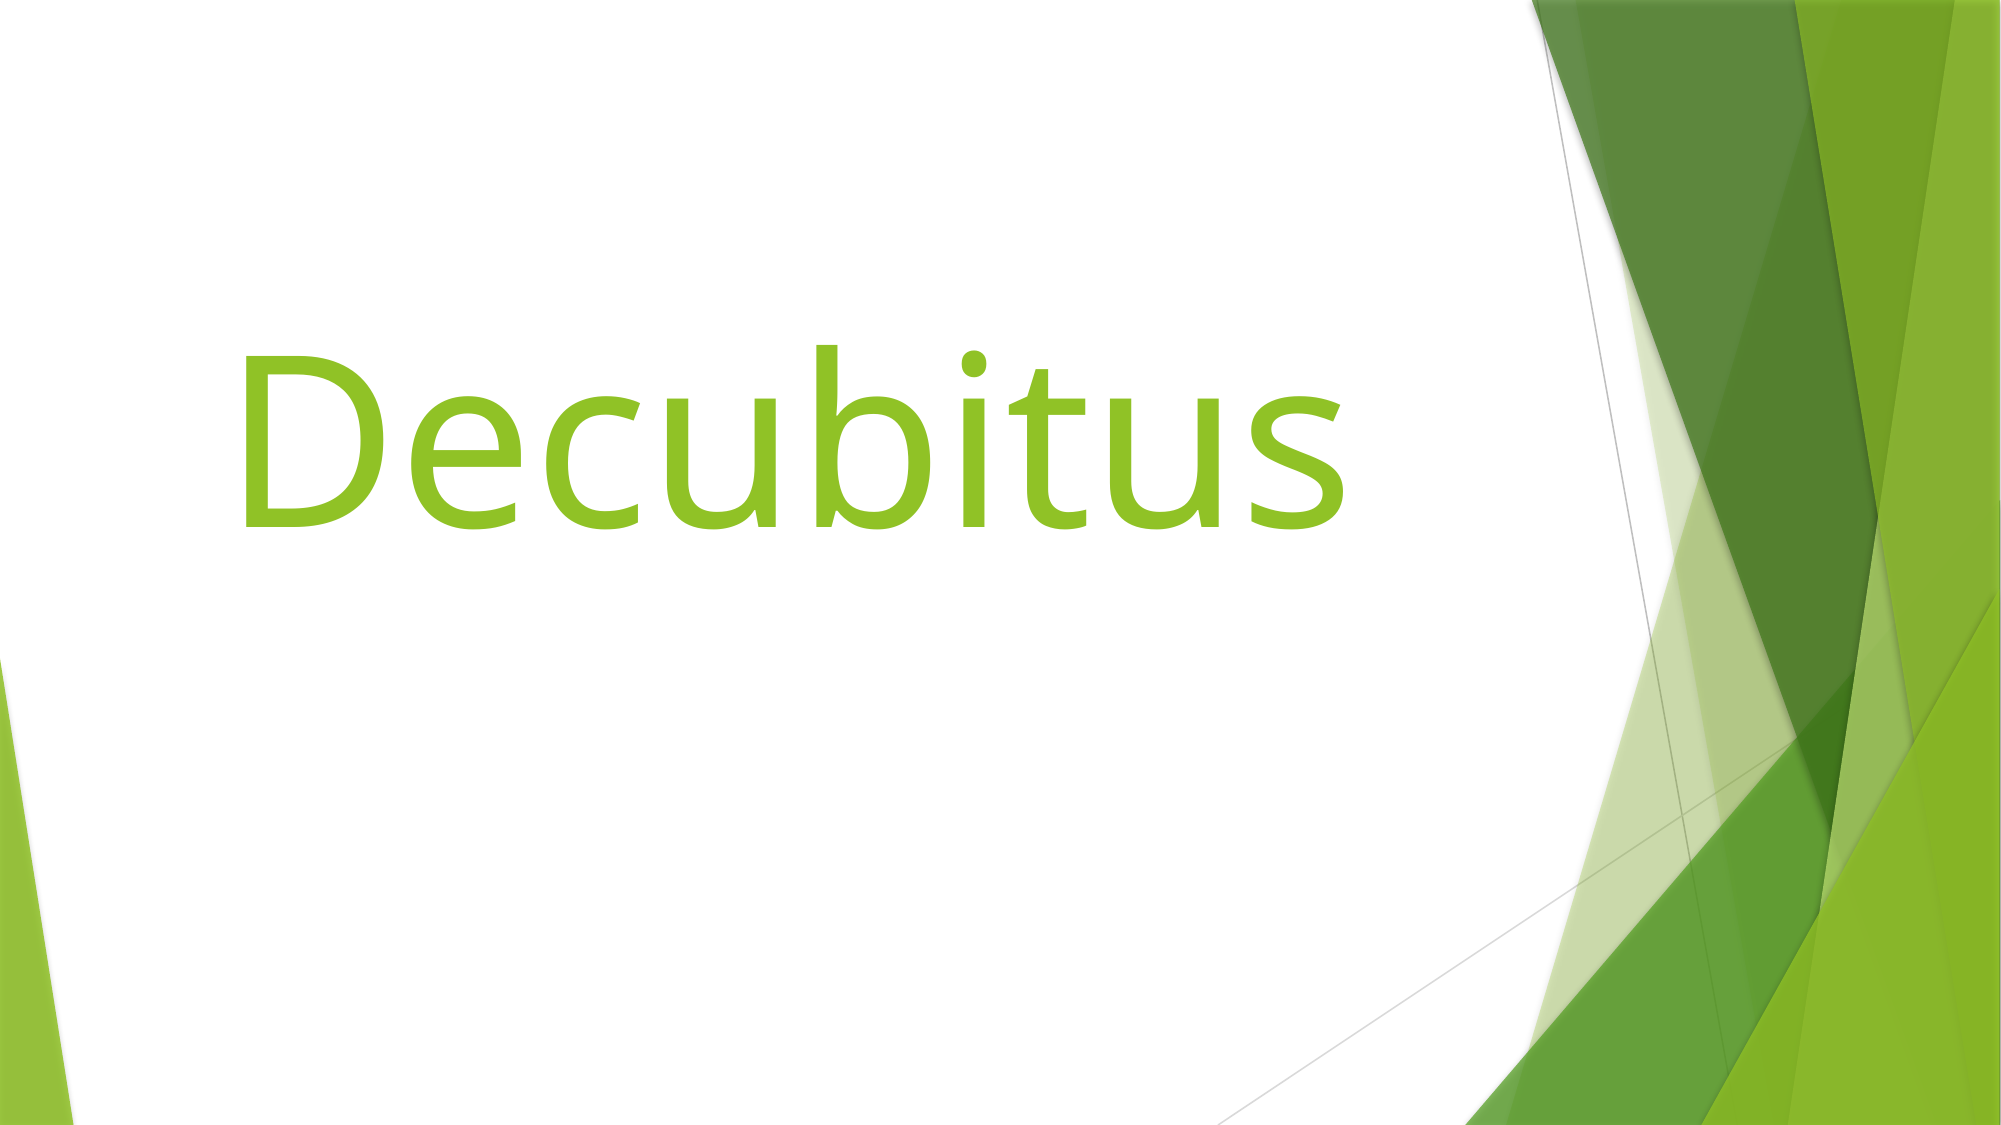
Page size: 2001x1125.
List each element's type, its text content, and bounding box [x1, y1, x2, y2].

title Decubitus [111, 99, 1522, 903]
